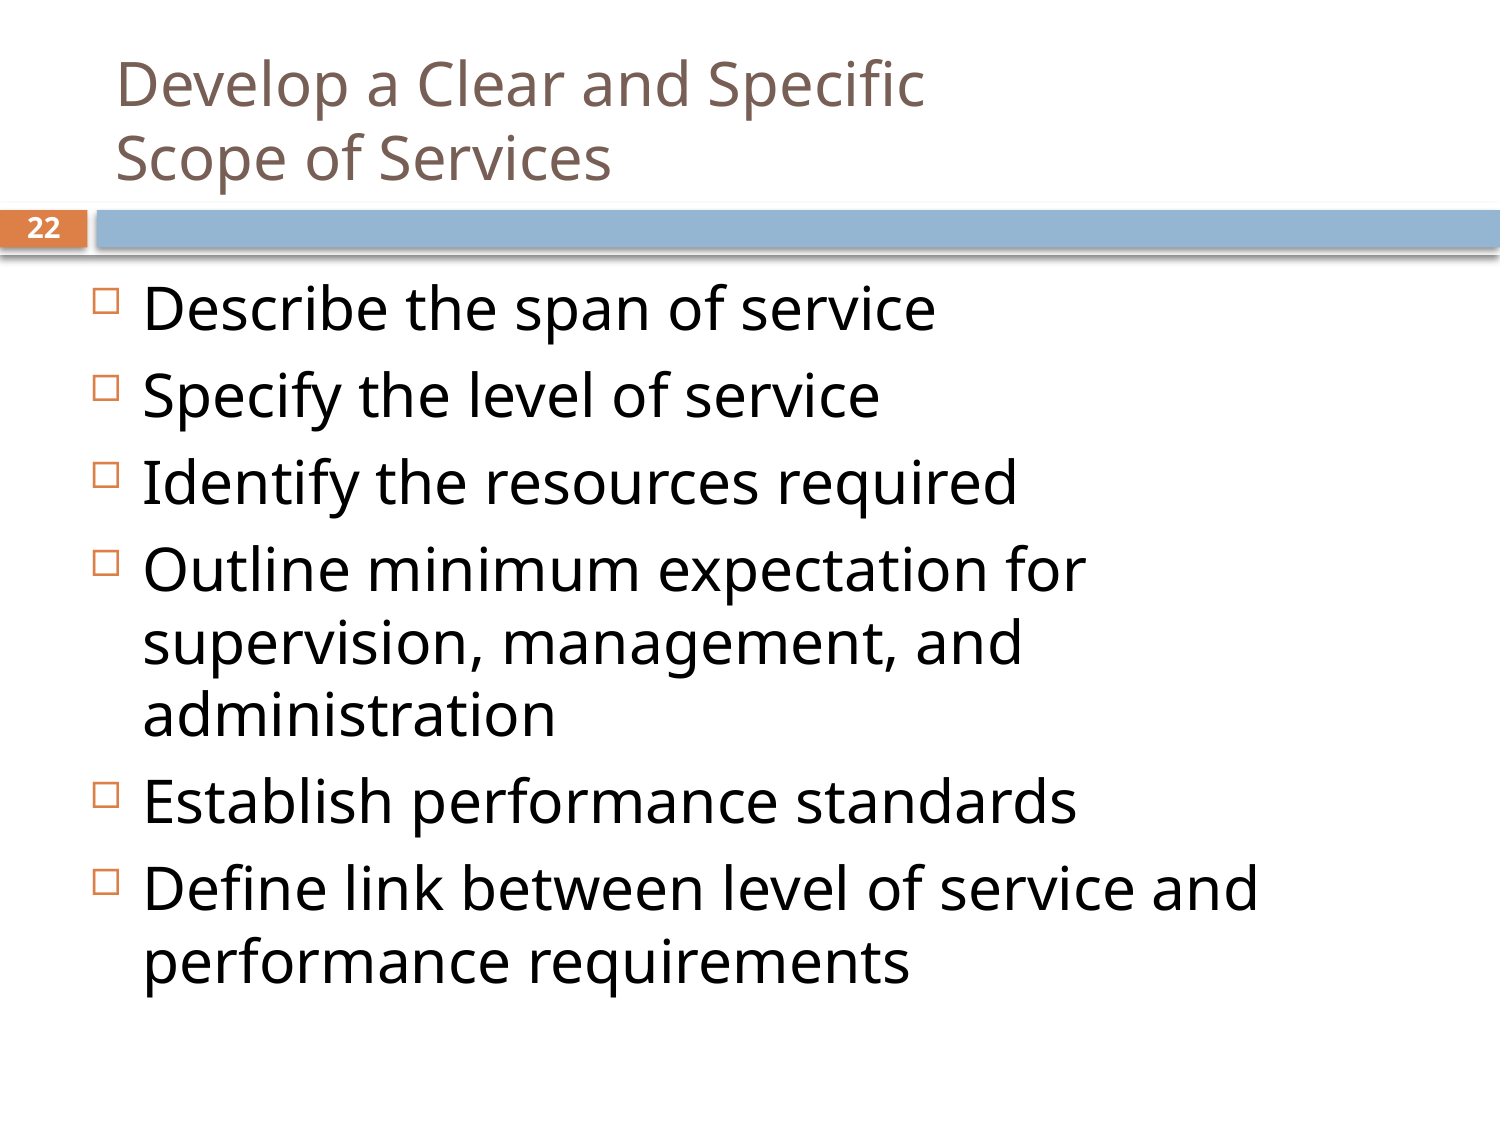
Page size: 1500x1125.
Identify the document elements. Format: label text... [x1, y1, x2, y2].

list Describe the span of service Specify the level of service Identify the resources required Outline minimum expectation for supervision, management, and administration Establish performance standards Define link between level of service and performance requirements [75, 262, 1425, 1013]
title Develop a Clear and Specific Scope of Services [100, 37, 1438, 200]
slide_number 22 [0, 208, 88, 249]
